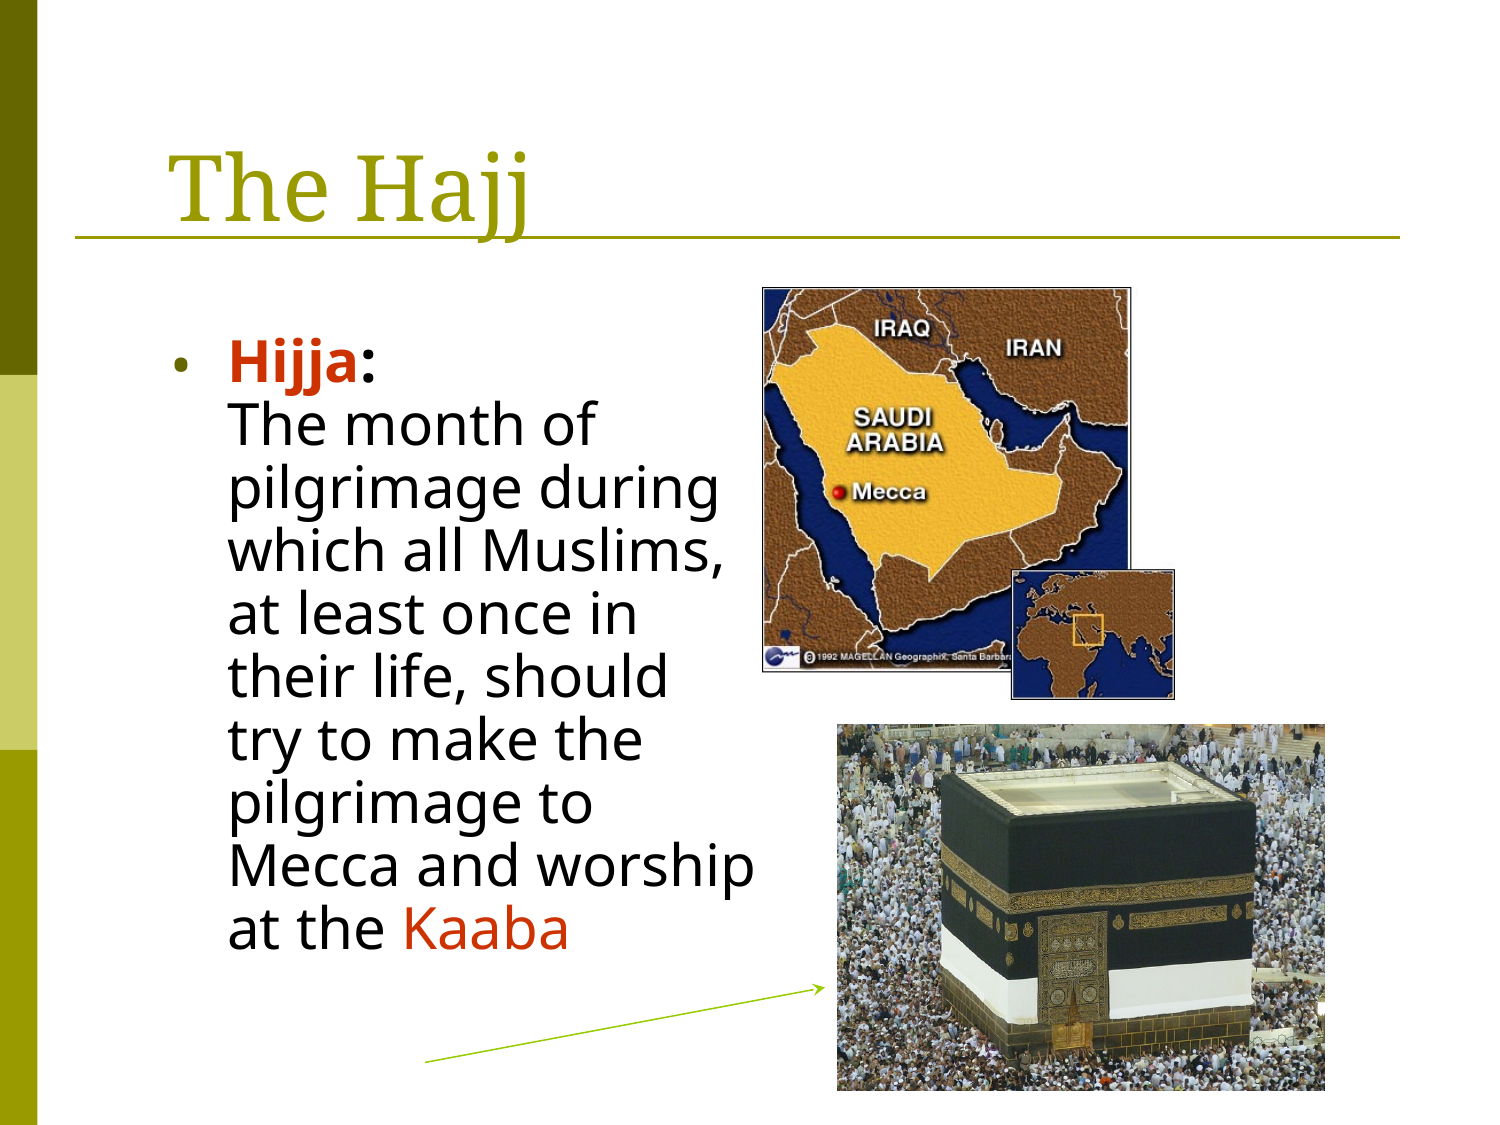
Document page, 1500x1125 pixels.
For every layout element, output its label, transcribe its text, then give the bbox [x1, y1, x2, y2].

title The Hajj [152, 15, 1328, 248]
picture [762, 287, 1175, 700]
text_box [424, 987, 826, 1063]
picture [837, 724, 1326, 1091]
list Hijja: The month of pilgrimage during which all Muslims, at least once in their life, should try to make the pilgrimage to Mecca and worship at the Kaaba [155, 324, 772, 1000]
